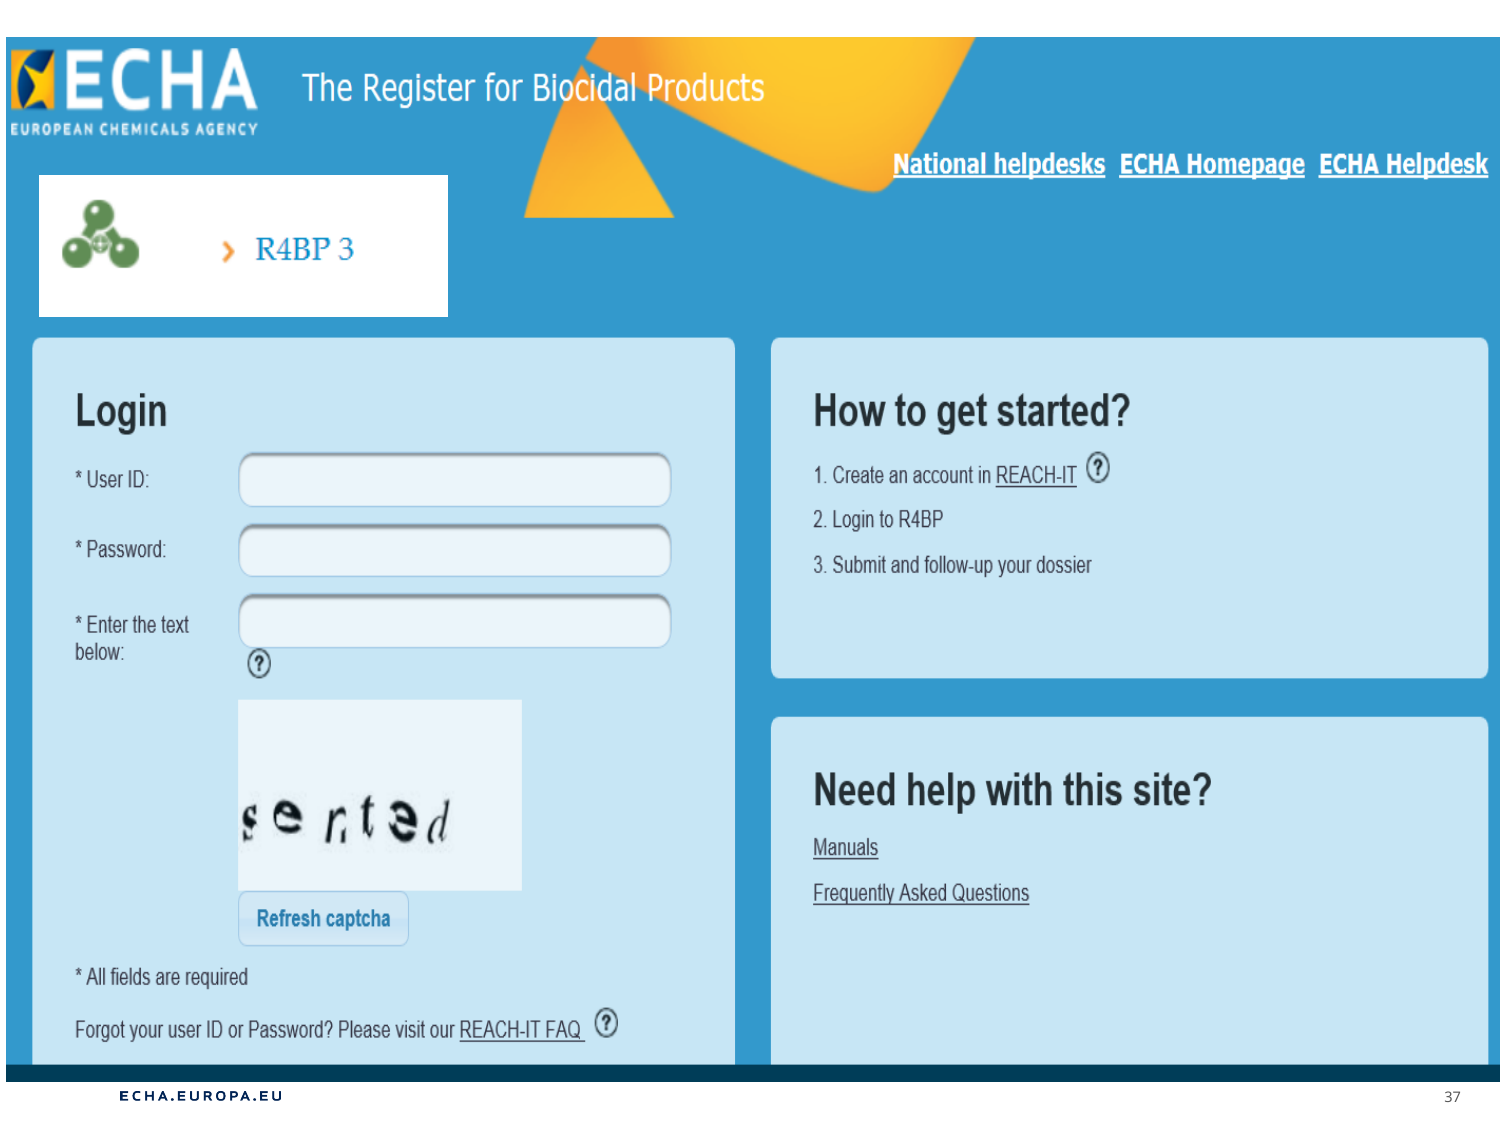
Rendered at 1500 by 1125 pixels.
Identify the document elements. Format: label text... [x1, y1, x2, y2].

slide_number 37 [1377, 1091, 1476, 1107]
picture [0, 0, 1500, 1125]
